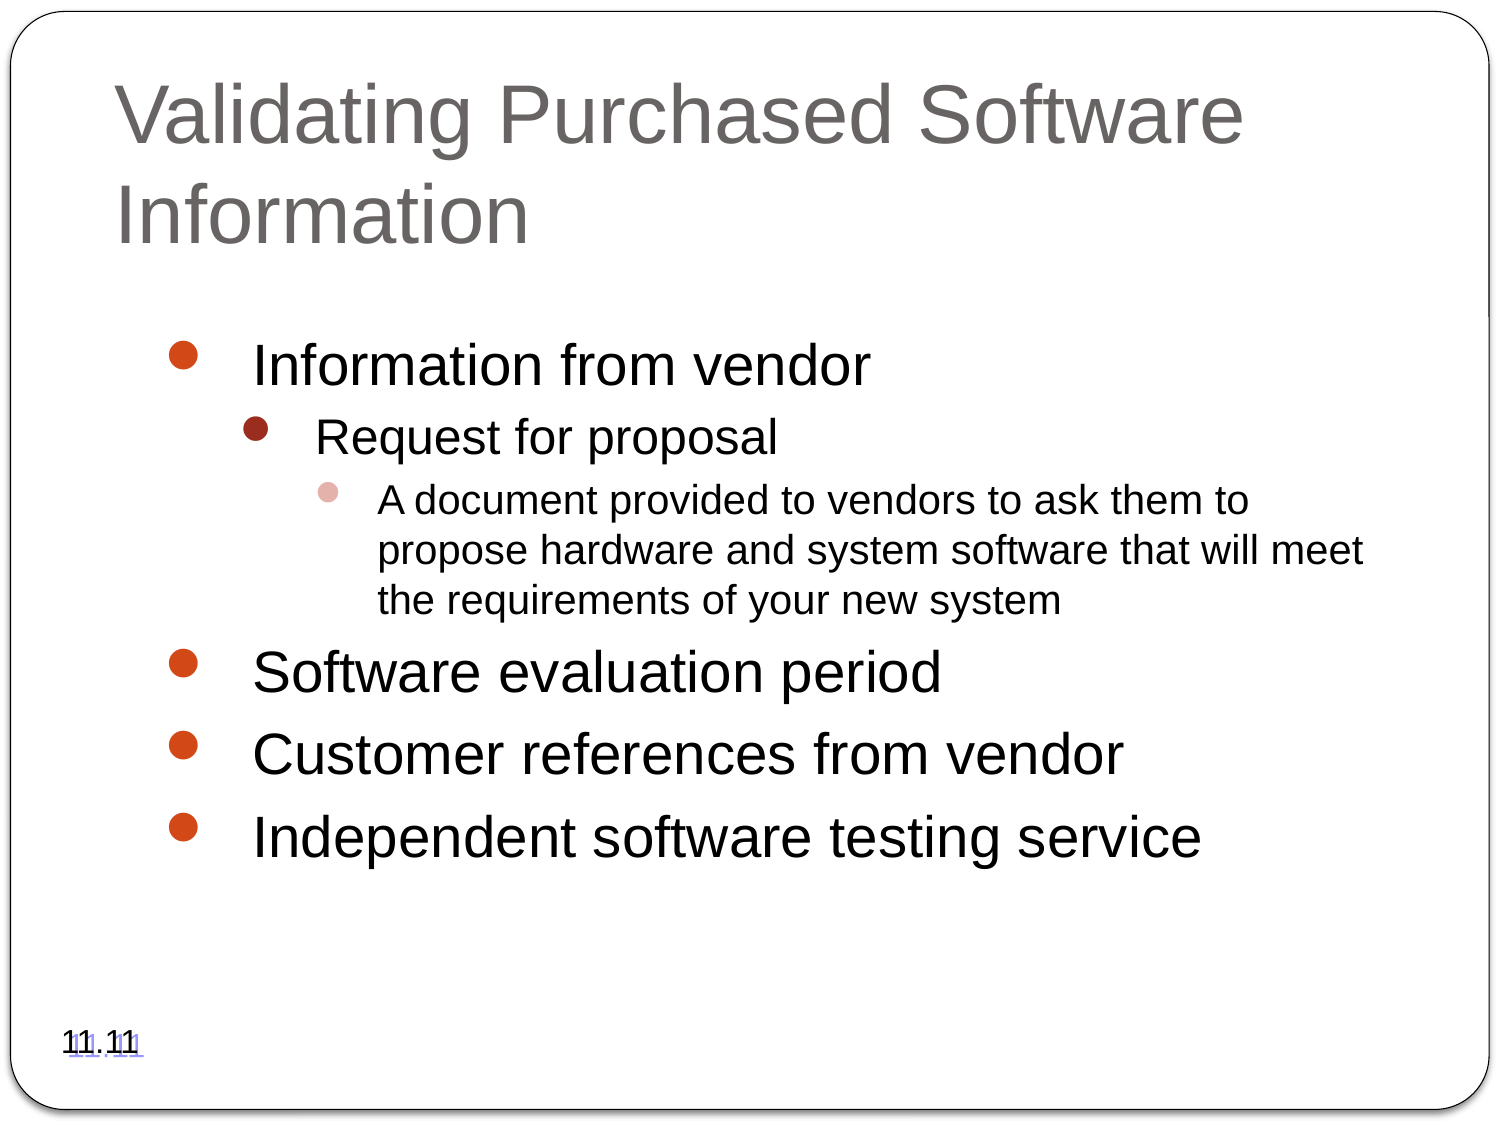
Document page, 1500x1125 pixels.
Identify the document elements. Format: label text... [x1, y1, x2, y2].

list Information from vendor Request for proposal A document provided to vendors to ask them to propose hardware and system software that will meet the requirements of your new system Software evaluation period Customer references from vendor Independent software testing service [150, 237, 1425, 988]
title Validating Purchased Software Information [99, 0, 1375, 275]
text_box 11.11 [37, 1012, 163, 1107]
